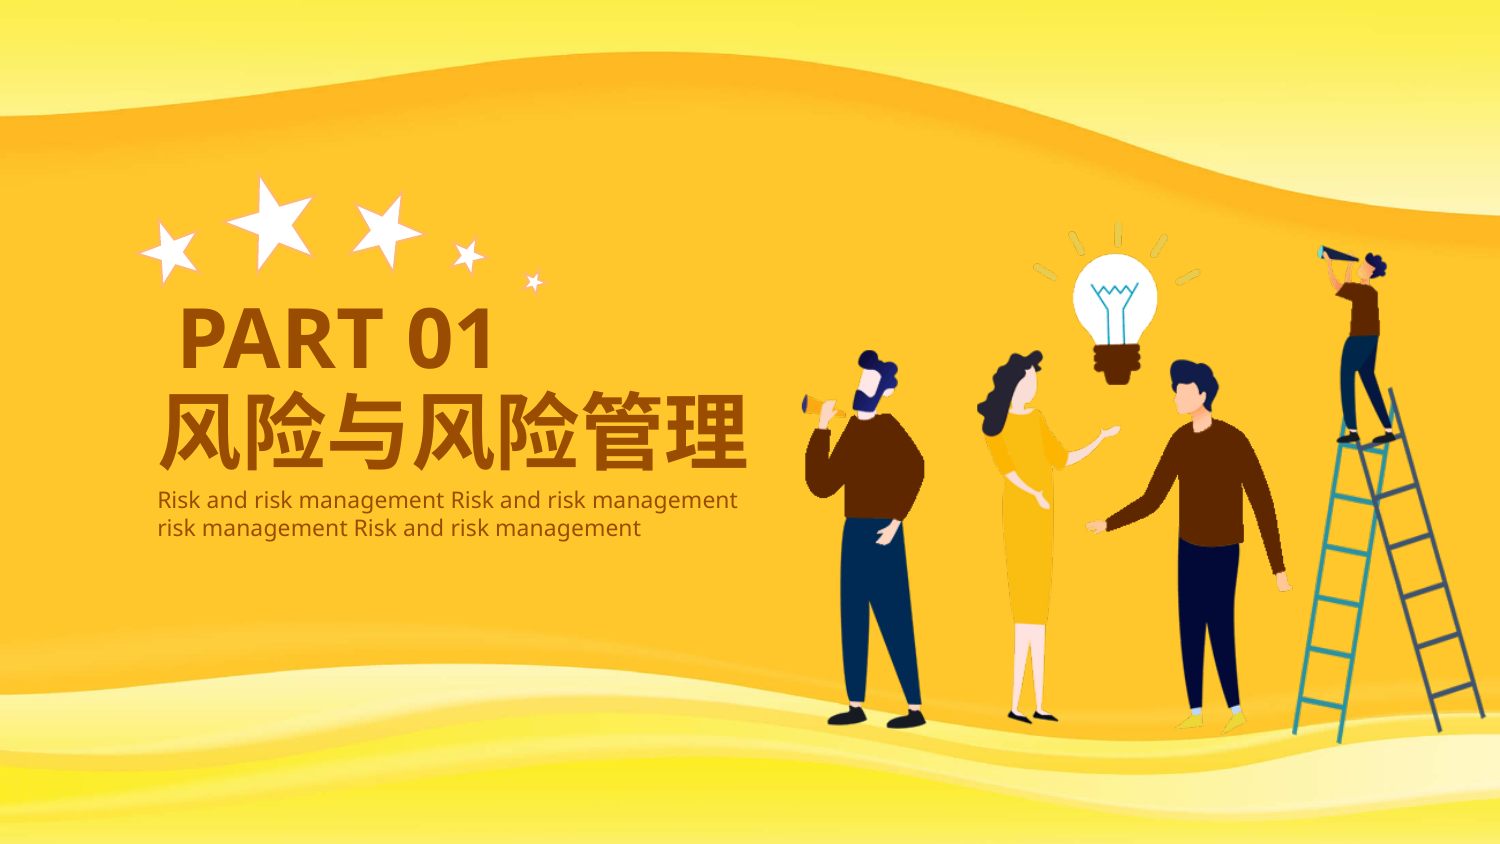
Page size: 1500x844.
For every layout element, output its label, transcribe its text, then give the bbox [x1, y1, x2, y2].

text_box Risk and risk management Risk and risk management risk management Risk and risk management [142, 478, 712, 549]
text_box 风险与风险管理 [143, 371, 712, 478]
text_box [137, 171, 547, 294]
text_box PART 01 [161, 294, 517, 371]
picture [0, 0, 1500, 844]
